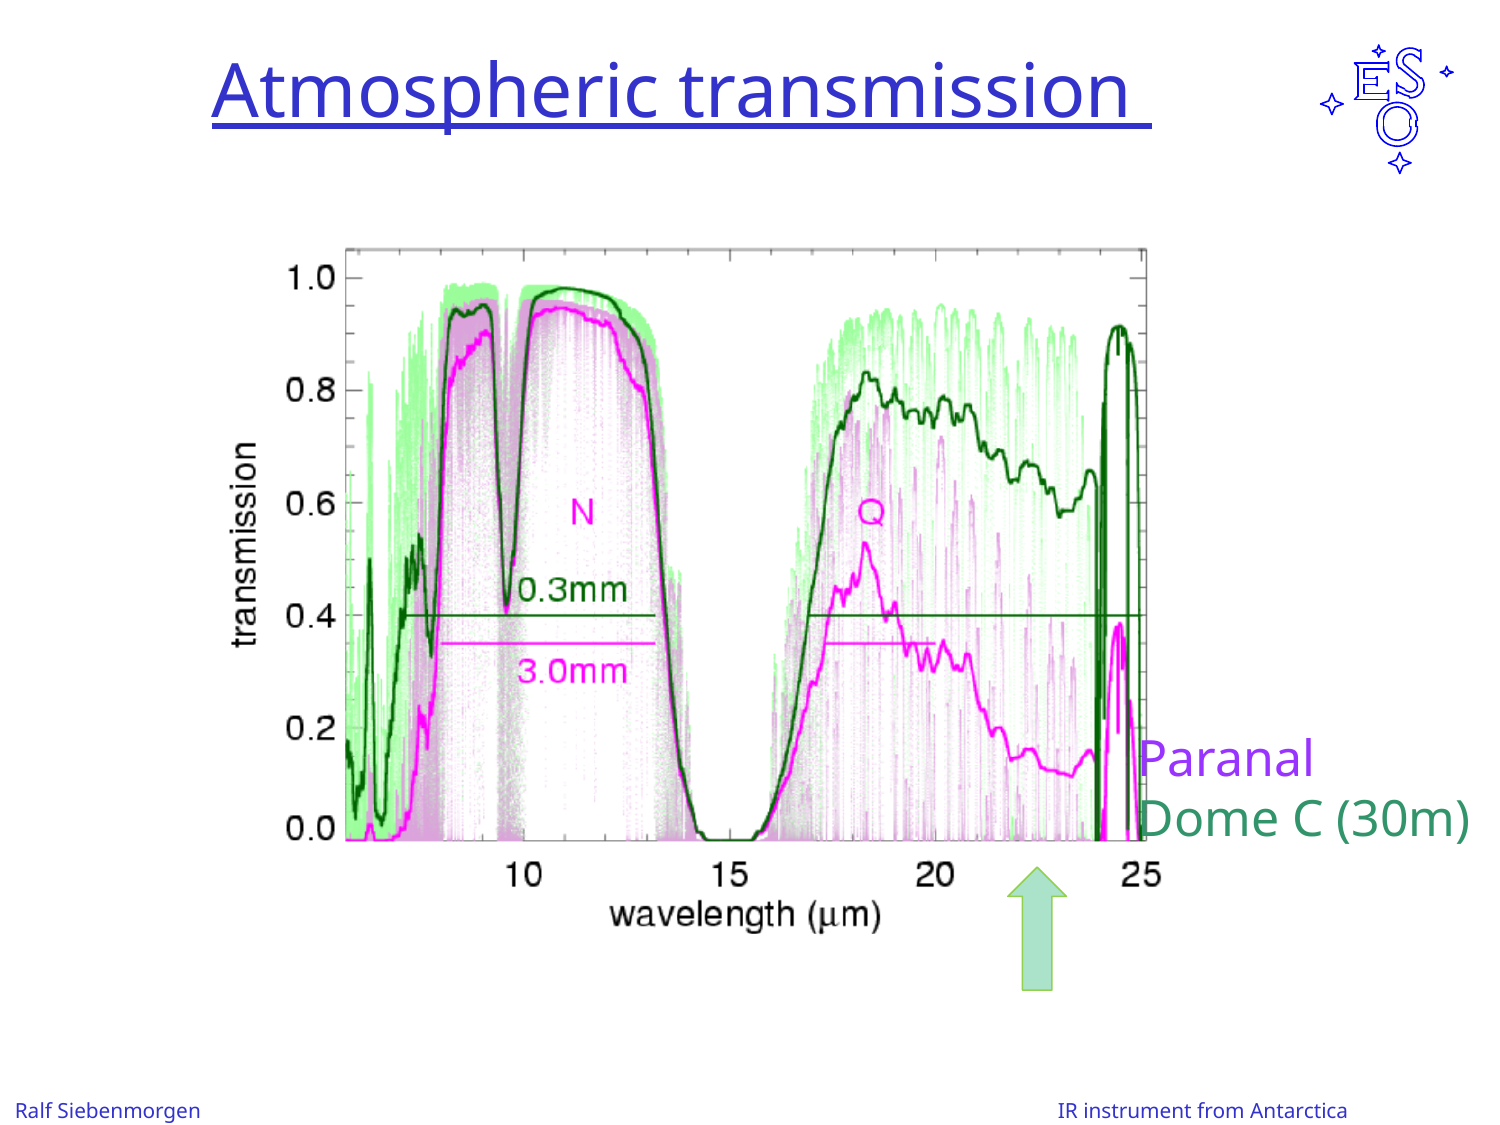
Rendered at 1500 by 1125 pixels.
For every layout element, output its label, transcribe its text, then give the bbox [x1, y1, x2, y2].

text_box Paranal Dome C (30m) [1122, 719, 1486, 854]
picture [154, 48, 1203, 1100]
text_box Atmospheric transmission [197, 35, 1167, 140]
